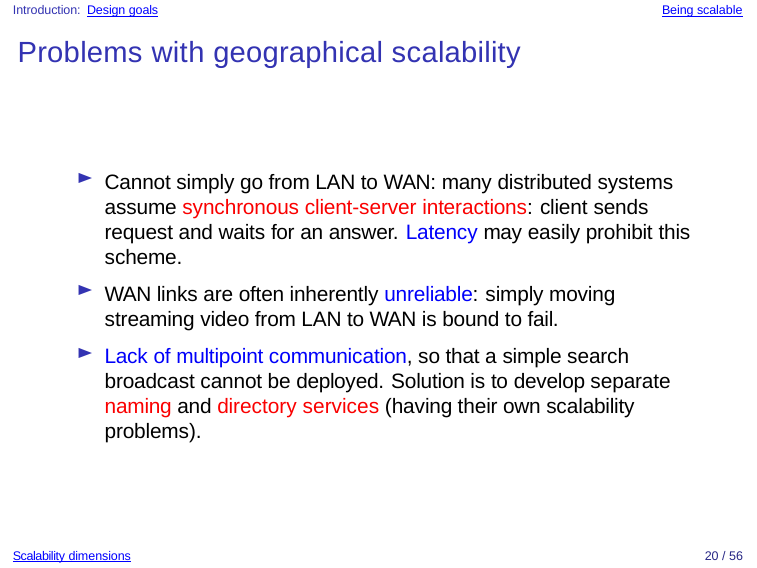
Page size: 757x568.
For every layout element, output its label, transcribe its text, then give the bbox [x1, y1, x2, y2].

text_box Problems with geographical scalability [15, 30, 524, 69]
text_box Introduction: Design goals [10, 0, 163, 18]
text_box Being scalable [660, 0, 745, 18]
text_box Scalability dimensions [10, 546, 138, 563]
text_box Cannot simply go from LAN to WAN: many distributed systems assume synchronous client-server interactions: client sends request and waits for an answer. Latency may easily prohibit this scheme. WAN links are often inherently unreliable: simply moving streaming video from LAN to WAN is bound to fail. Lack of multipoint communication, so that a simple search broadcast cannot be deployed. Solution is to develop separate naming and directory services (having their own scalability problems). [70, 166, 703, 443]
slide_number 20 / 56 [698, 546, 745, 568]
